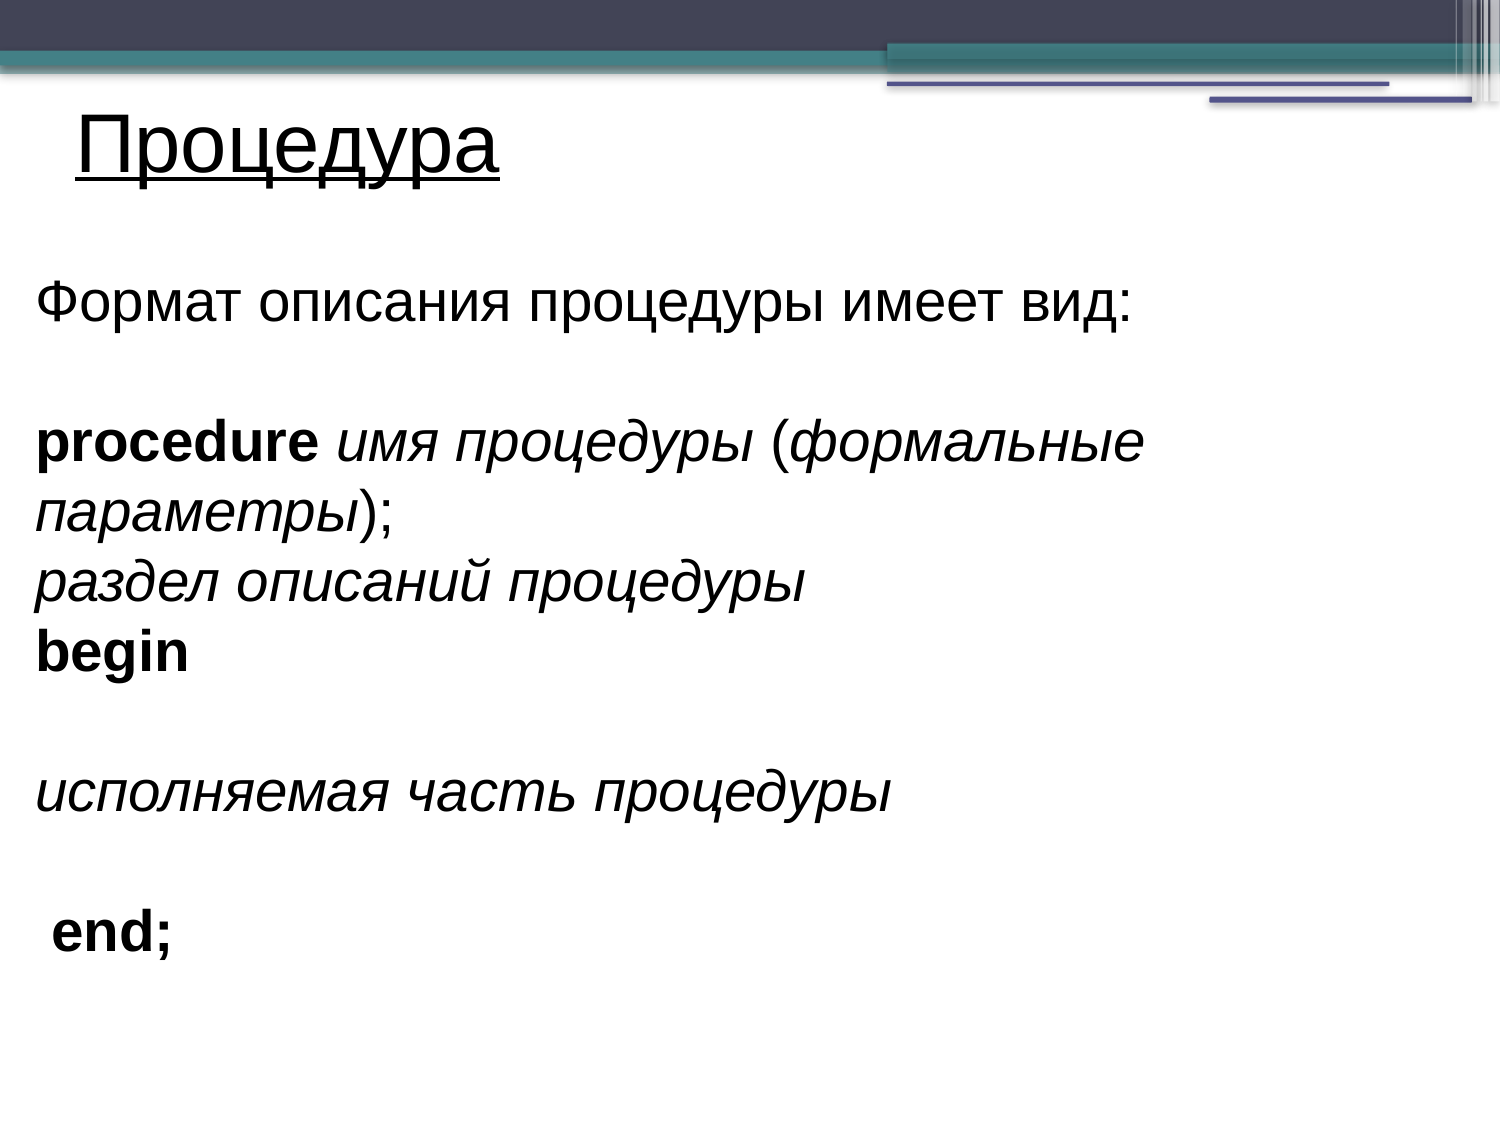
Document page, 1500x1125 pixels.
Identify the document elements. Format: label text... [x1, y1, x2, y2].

text_box Формат описания процедуры имеет вид: procedure имя процедуры (формальные параметры); раздел описаний процедуры begin исполняемая часть процедуры end; [35, 263, 1500, 916]
text_box Процедура [75, 36, 1425, 242]
